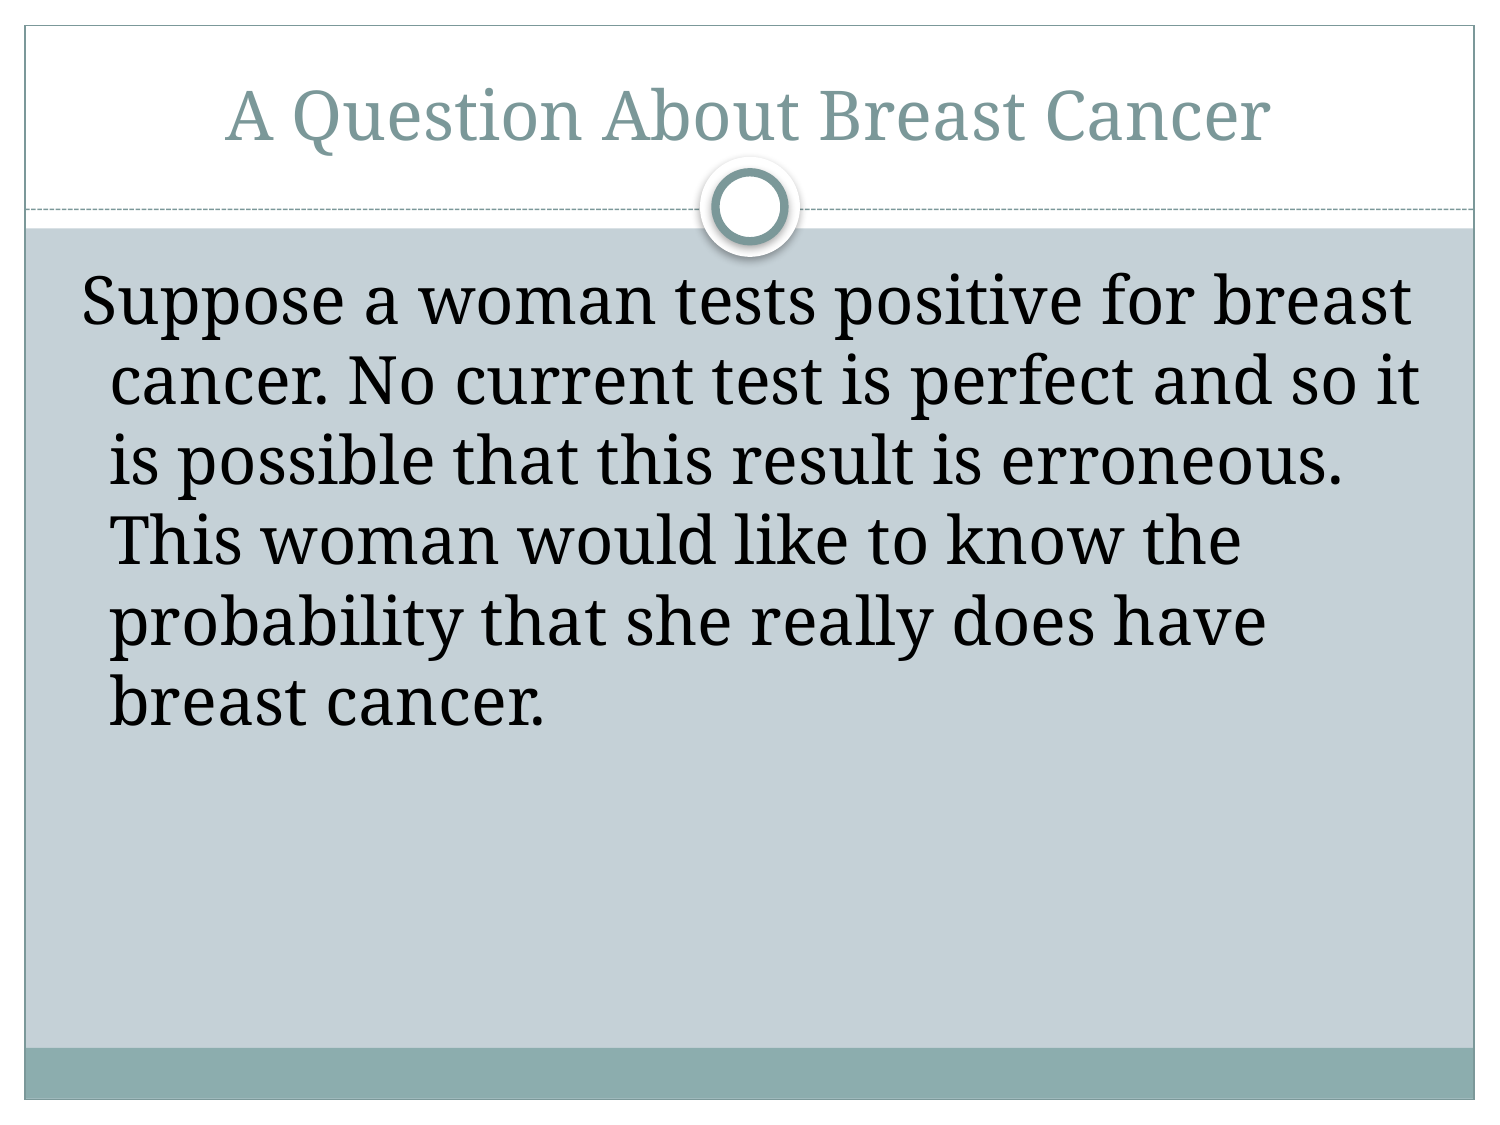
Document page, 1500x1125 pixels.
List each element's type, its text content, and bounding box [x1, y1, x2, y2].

title A Question About Breast Cancer [49, 37, 1450, 162]
list Suppose a woman tests positive for breast cancer. No current test is perfect and so it is possible that this result is erroneous. This woman would like to know the probability that she really does have breast cancer. [49, 250, 1445, 1001]
